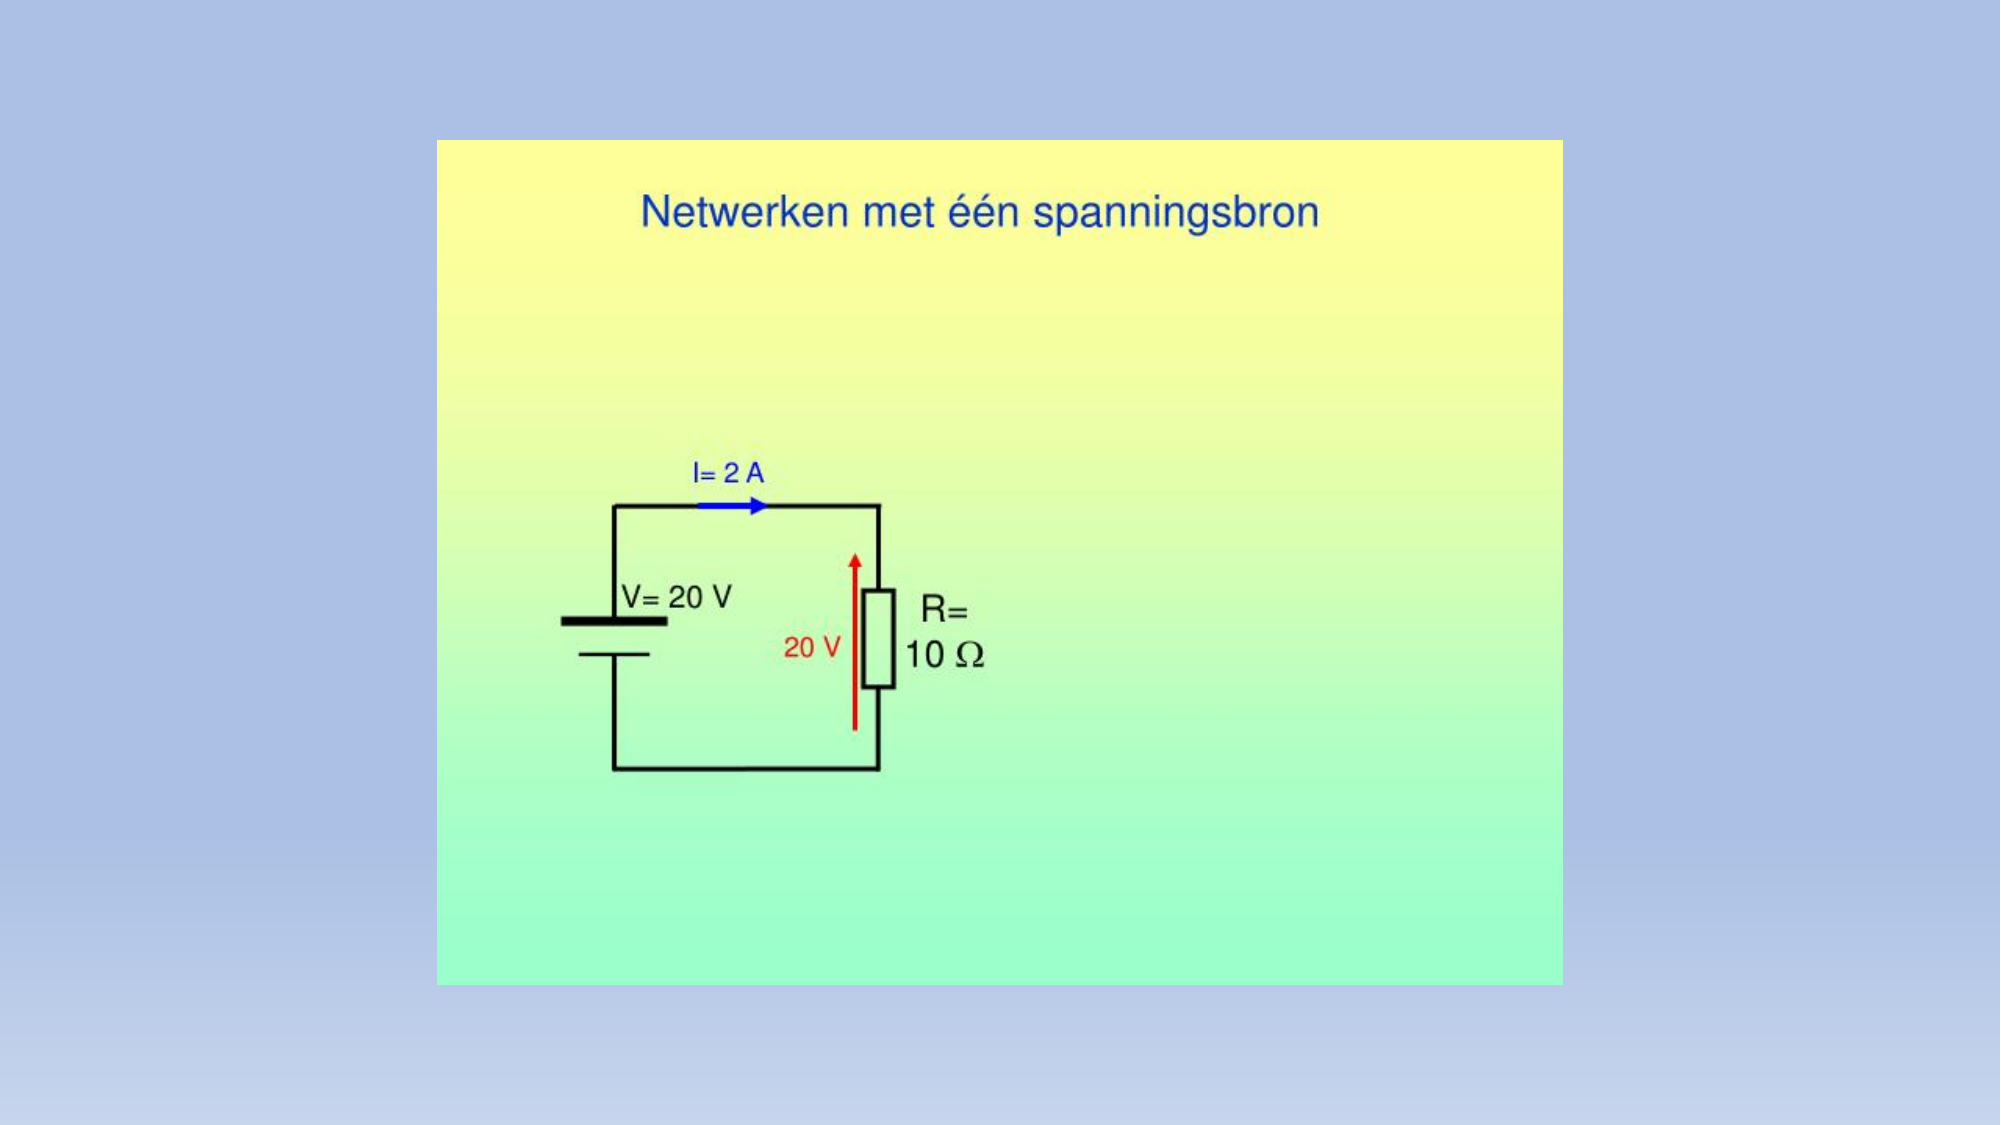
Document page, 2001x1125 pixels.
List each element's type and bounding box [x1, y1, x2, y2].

picture [437, 140, 1563, 985]
